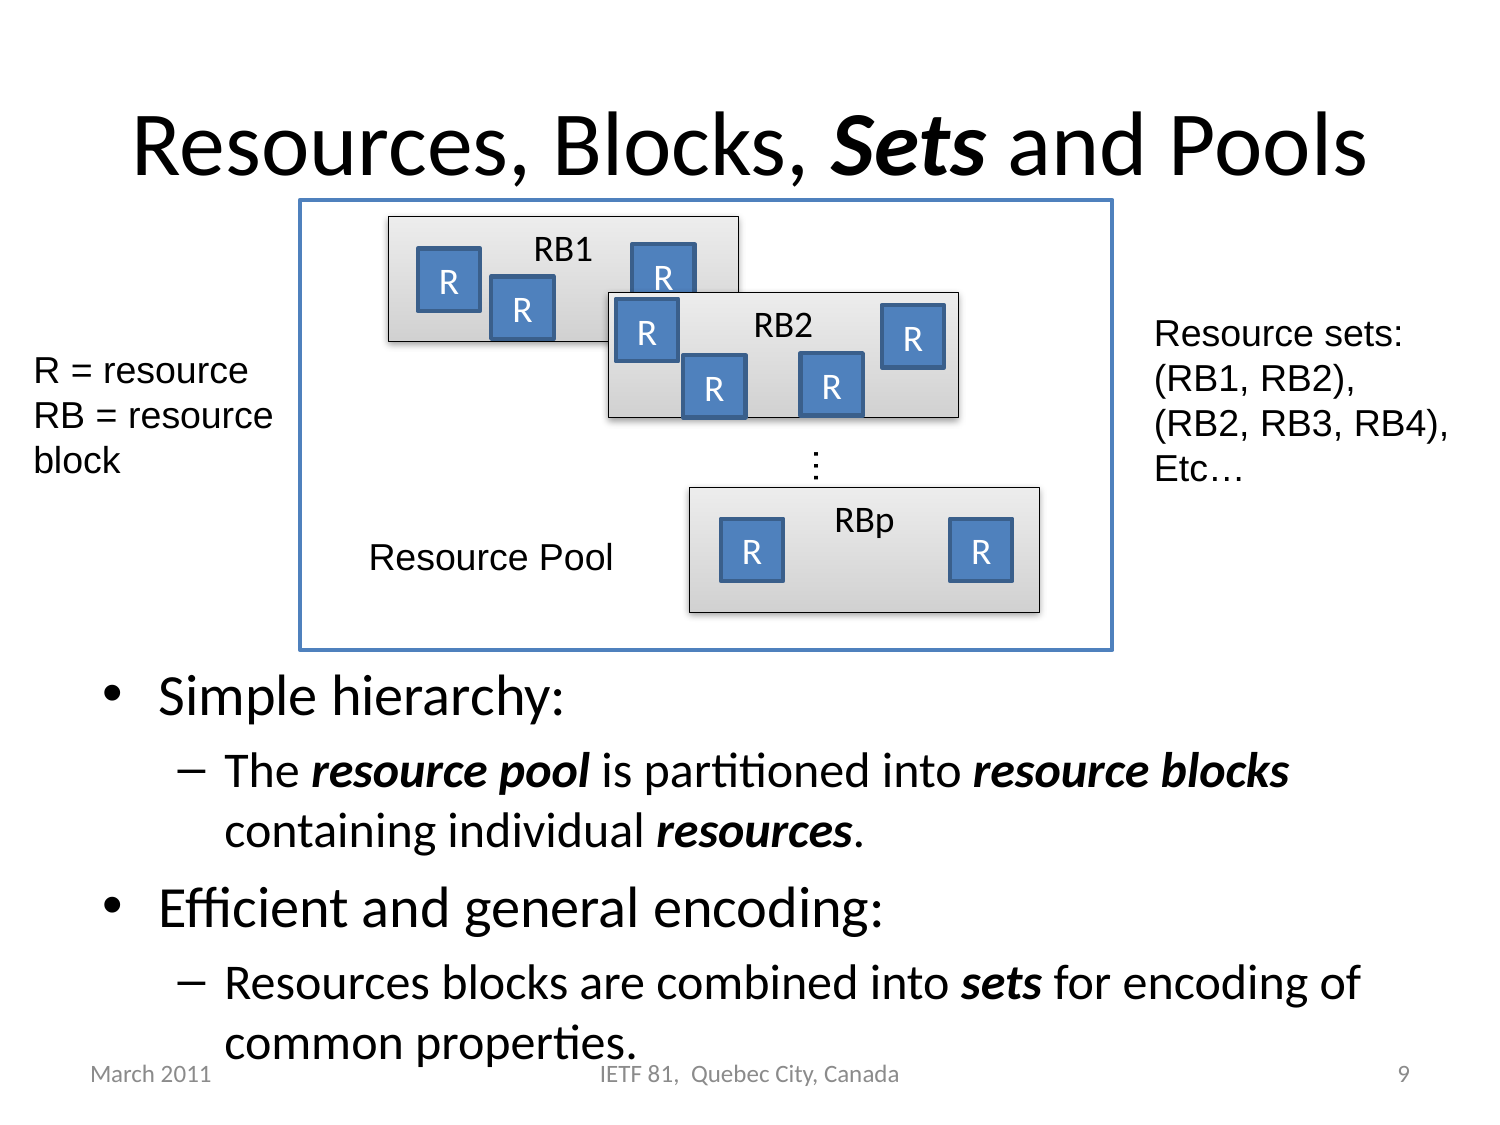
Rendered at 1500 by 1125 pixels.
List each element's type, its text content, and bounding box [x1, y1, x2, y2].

list Simple hierarchy: The resource pool is partitioned into resource blocks containing individual resources. Efficient and general encoding: Resources blocks are combined into sets for encoding of common properties. [87, 649, 1438, 1088]
slide_number 9 [1074, 1042, 1425, 1103]
text_box Resource sets: (RB1, RB2), (RB2, RB3, RB4), Etc… [1139, 301, 1465, 497]
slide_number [75, 1042, 425, 1103]
title Resources, Blocks, Sets and Pools [74, 44, 1426, 233]
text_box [299, 199, 1113, 651]
text_box R = resource RB = resource block [18, 338, 294, 534]
footer IETF 81, Quebec City, Canada [512, 1042, 988, 1103]
